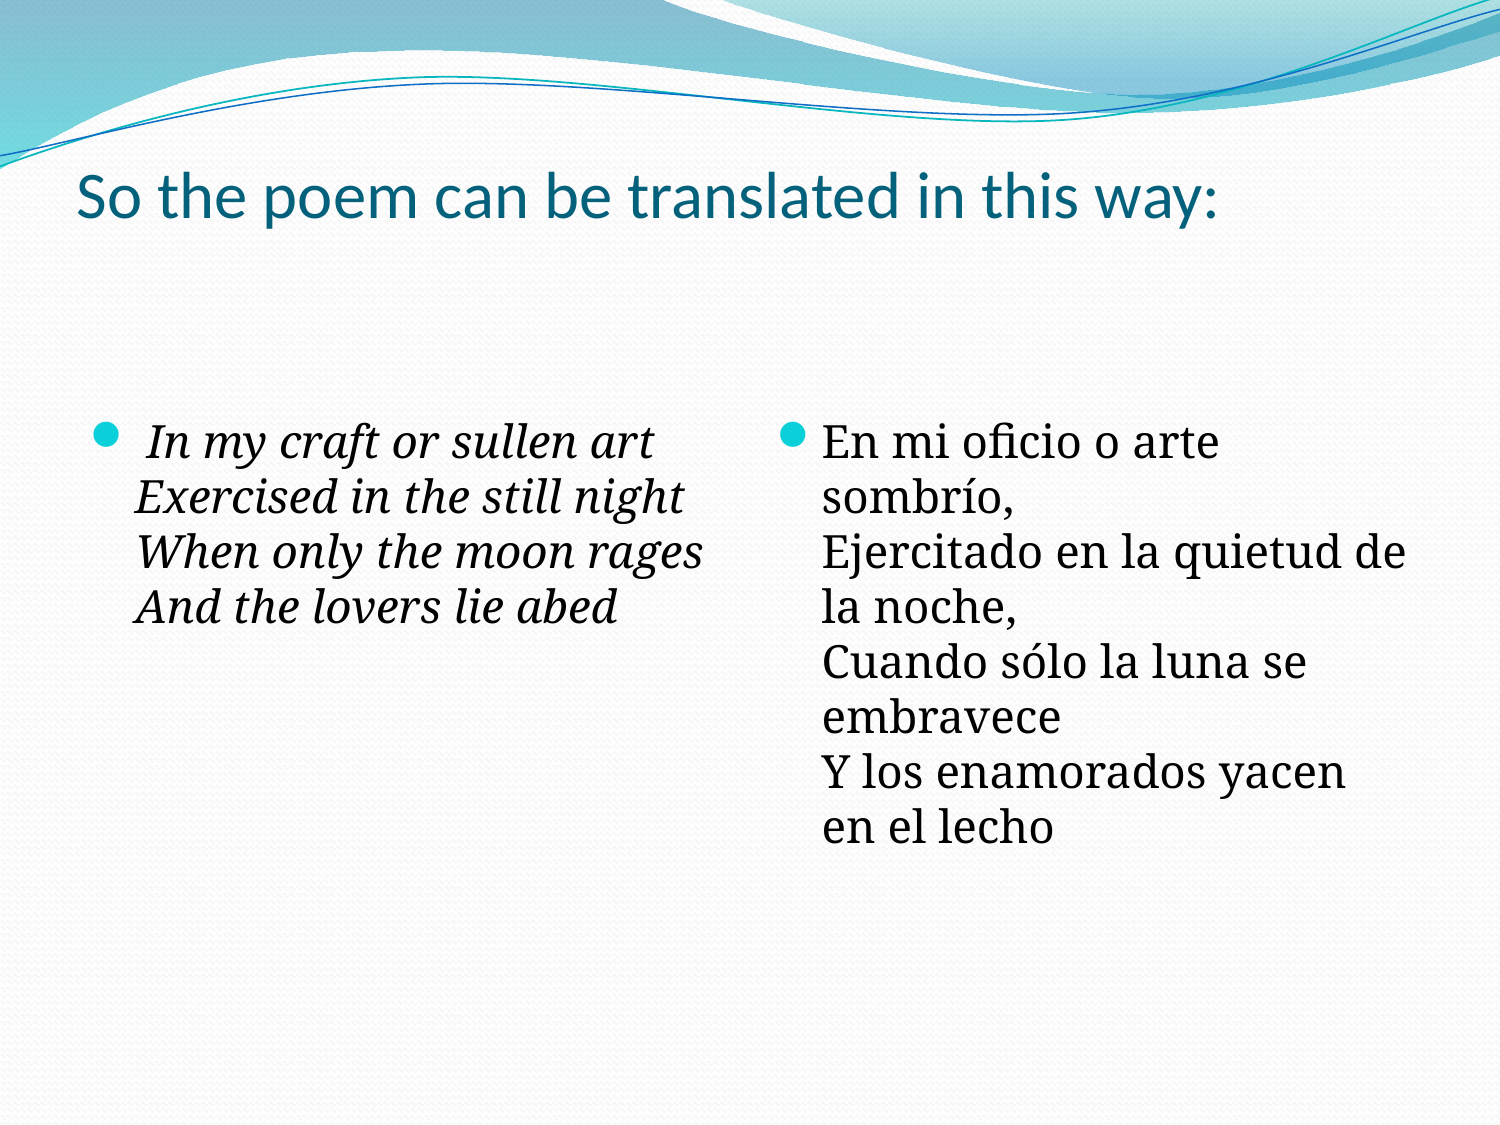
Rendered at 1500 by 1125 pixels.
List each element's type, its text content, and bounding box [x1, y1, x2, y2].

title So the poem can be translated in this way: [76, 66, 1437, 232]
list En mi oficio o arte sombrío, Ejercitado en la quietud de la noche, Cuando sólo la luna se embravece Y los enamorados yacen en el lecho [761, 412, 1425, 1044]
list In my craft or sullen art Exercised in the still night When only the moon rages And the lovers lie abed [75, 412, 738, 1044]
